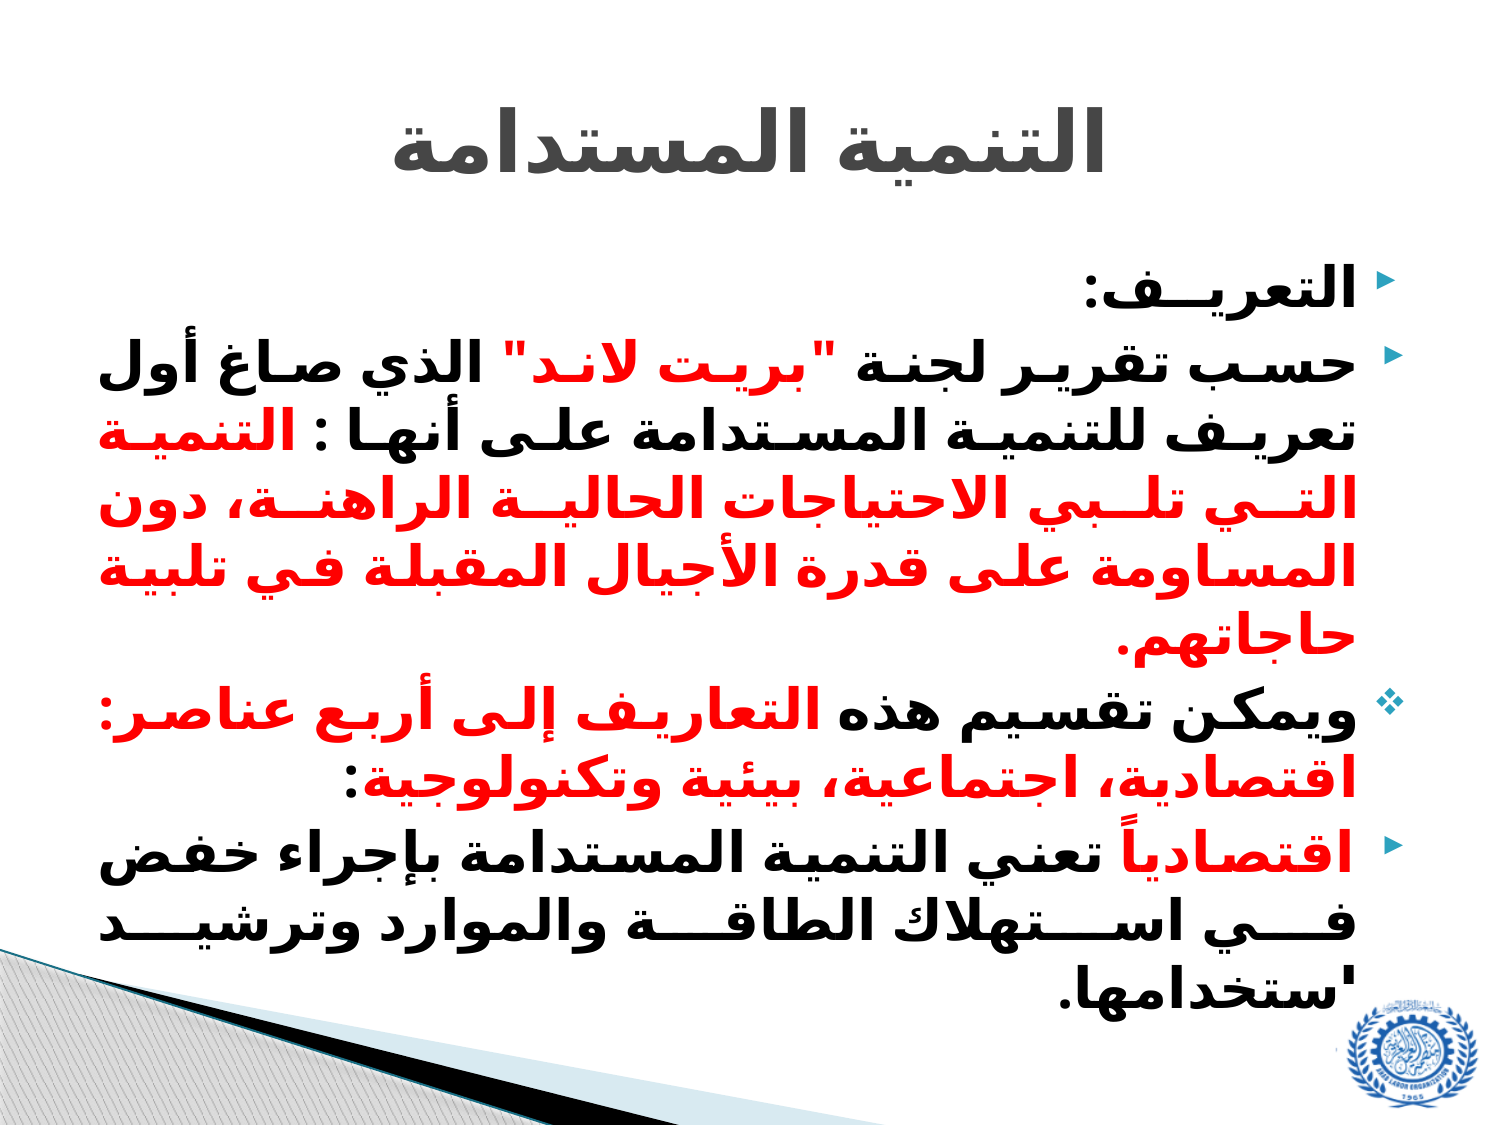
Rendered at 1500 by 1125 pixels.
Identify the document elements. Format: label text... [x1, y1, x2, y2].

list التعريــف: حسب تقرير لجنة "بريت لاند" الذي صاغ أول تعريف للتنمية المستدامة على أنها : التنمية التي تلبي الاحتياجات الحالية الراهنة، دون المساومة على قدرة الأجيال المقبلة في تلبية حاجاتهم. ويمكن تقسيم هذه التعاريف إلى أربع عناصر: اقتصادية، اجتماعية، بيئية وتكنولوجية: اقتصادياً تعني التنمية المستدامة بإجراء خفض في استهلاك الطاقة والموارد وترشيد استخدامها. [82, 243, 1425, 1032]
title التنمية المستدامة [75, 45, 1425, 233]
picture [1335, 984, 1500, 1125]
